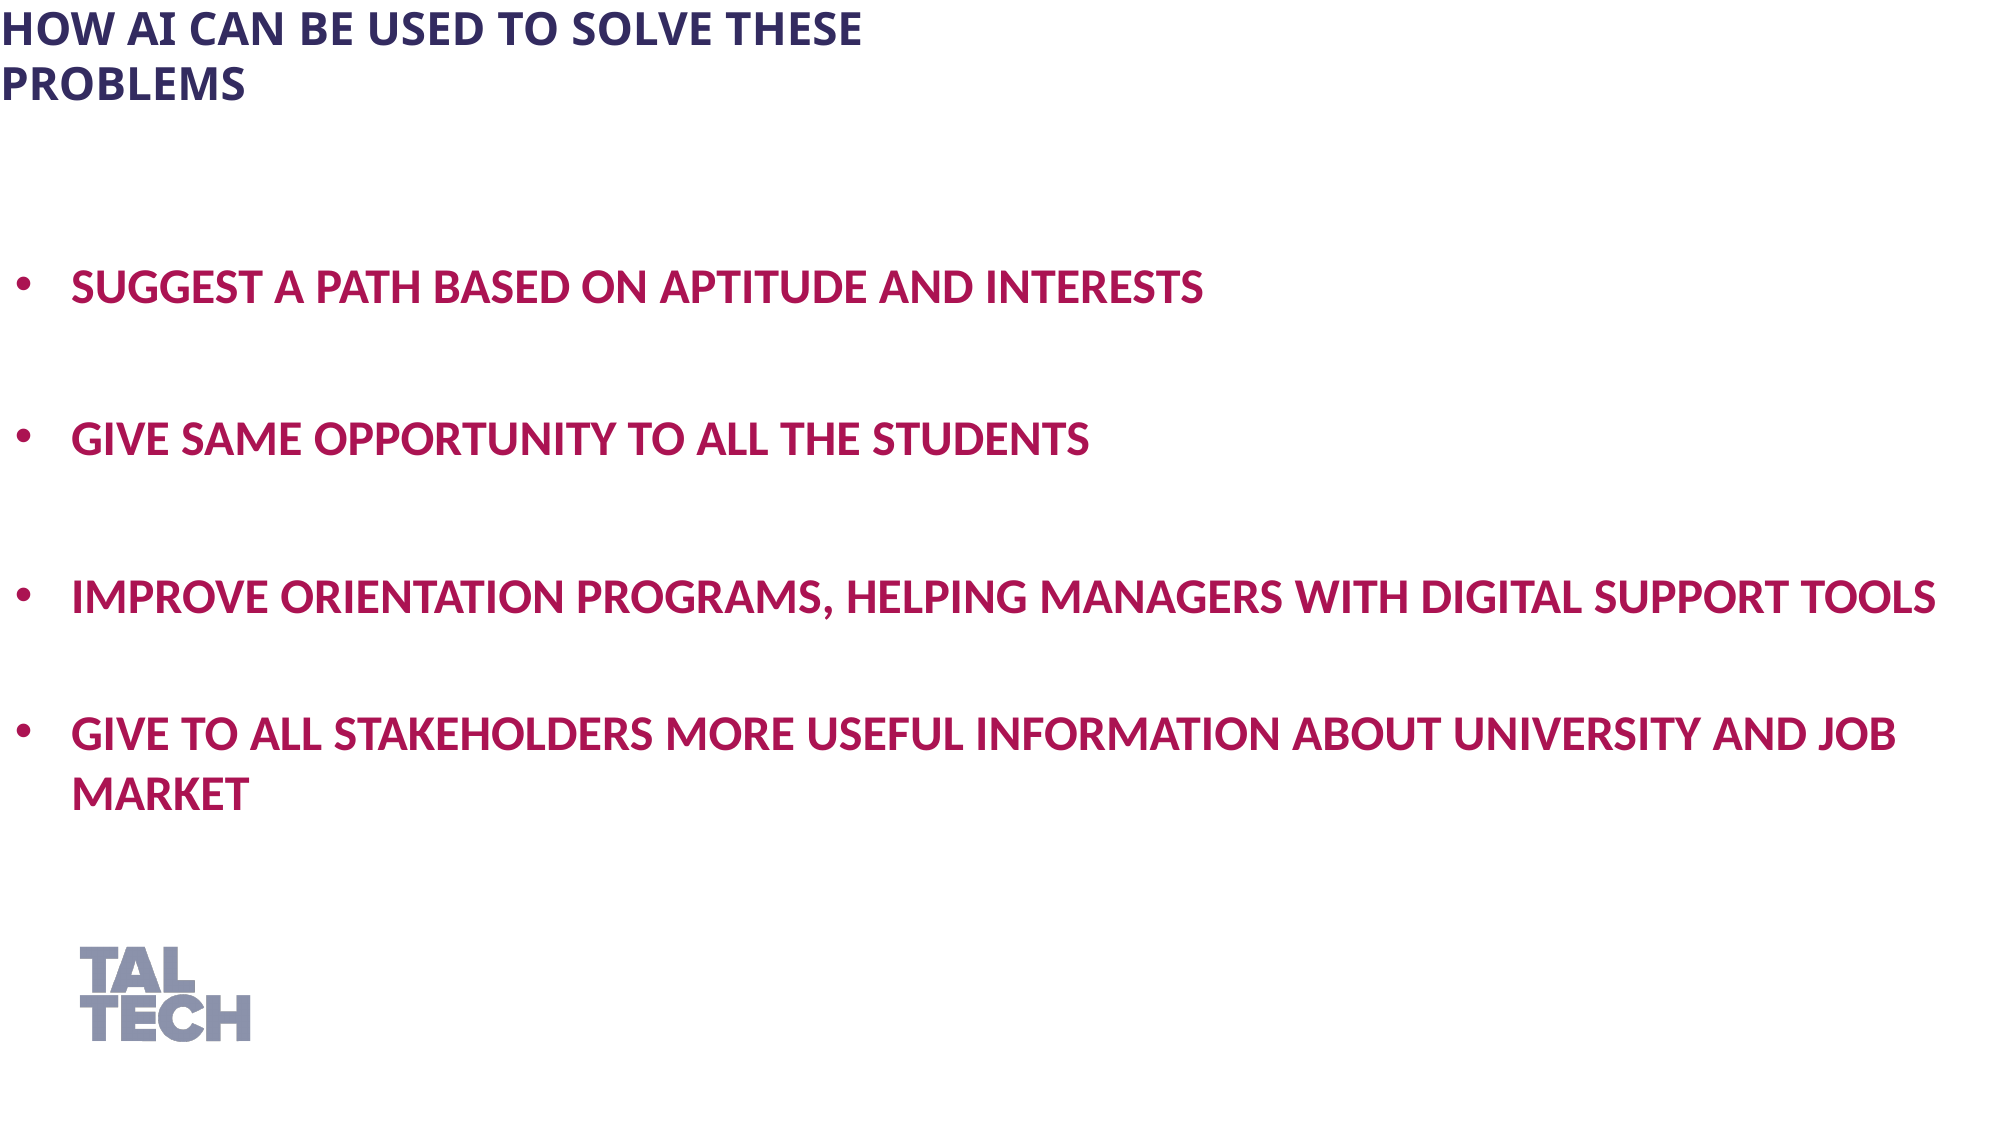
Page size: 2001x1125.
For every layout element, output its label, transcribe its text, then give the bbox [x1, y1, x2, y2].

text_box IMPROVE ORIENTATION PROGRAMS, HELPING MANAGERS WITH DIGITAL SUPPORT TOOLS [0, 556, 2000, 692]
picture [75, 940, 254, 1047]
text_box GIVE SAME OPPORTUNITY TO ALL THE STUDENTS [0, 397, 2000, 533]
text_box SUGGEST A PATH BASED ON APTITUDE AND INTERESTS [0, 245, 2000, 381]
text_box GIVE TO ALL STAKEHOLDERS MORE USEFUL INFORMATION ABOUT UNIVERSITY AND JOB MARKET [0, 692, 2000, 888]
list HOW AI CAN BE USED TO SOLVE THESE PROBLEMS [0, 0, 1003, 124]
